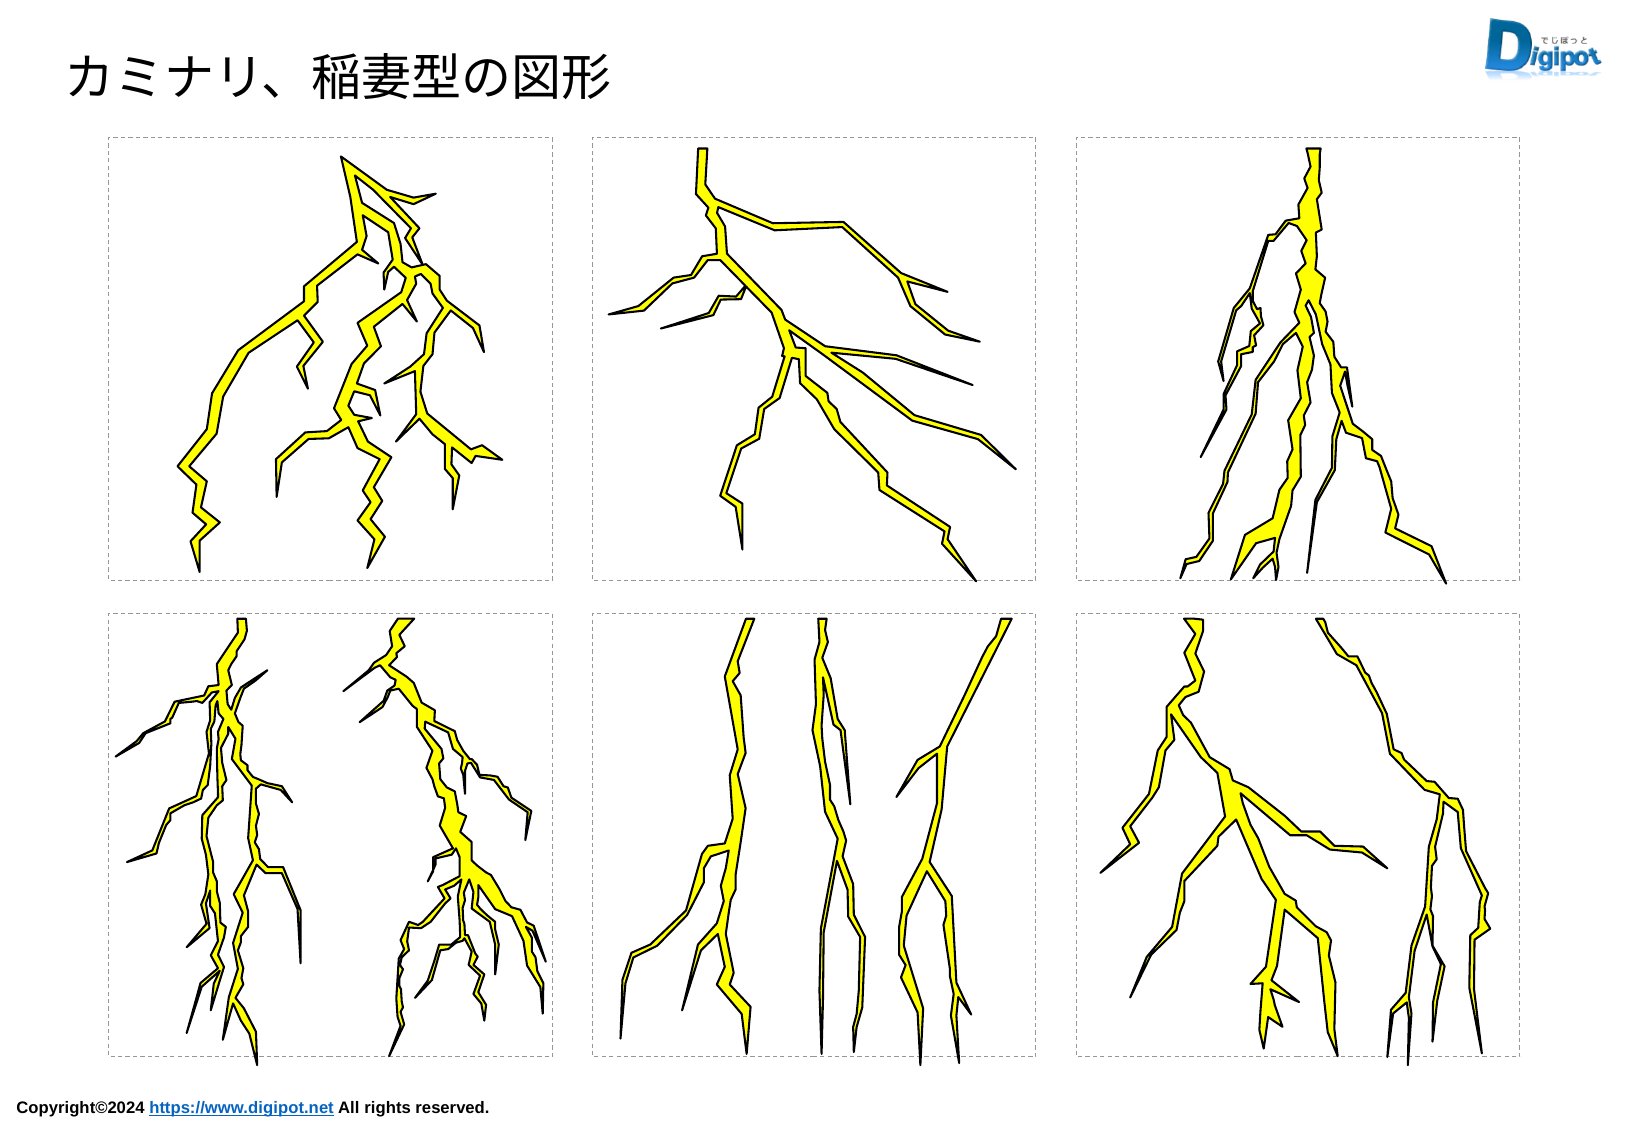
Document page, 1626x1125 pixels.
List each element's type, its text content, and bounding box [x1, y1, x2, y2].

text_box [812, 618, 866, 1054]
text_box [115, 618, 301, 1066]
text_box [1180, 148, 1447, 584]
text_box [896, 618, 1012, 1066]
text_box [608, 148, 1016, 582]
text_box カミナリ、稲妻型の図形 [49, 38, 627, 113]
text_box [177, 156, 503, 573]
picture [1485, 18, 1602, 82]
text_box [1100, 618, 1388, 1057]
text_box [620, 618, 755, 1054]
text_box [1315, 618, 1491, 1066]
text_box [343, 618, 546, 1057]
